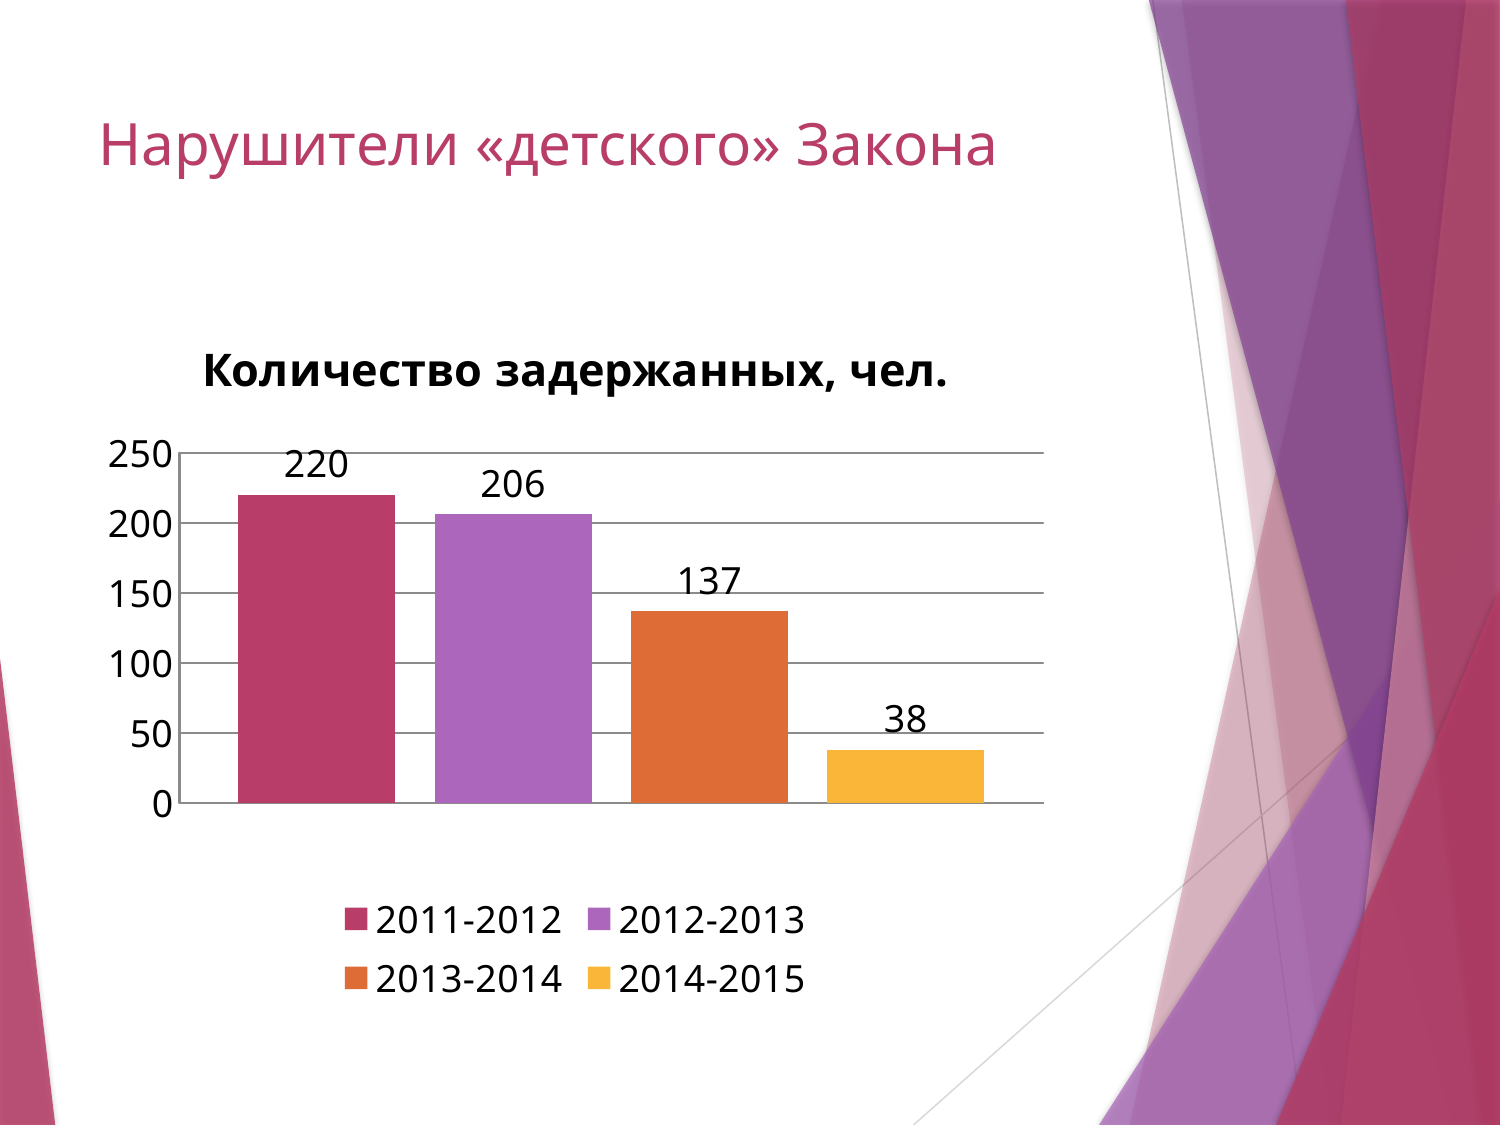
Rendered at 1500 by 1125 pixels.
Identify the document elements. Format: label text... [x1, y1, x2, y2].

title Нарушители «детского» Закона [83, 99, 1141, 317]
chart [87, 302, 1064, 1012]
